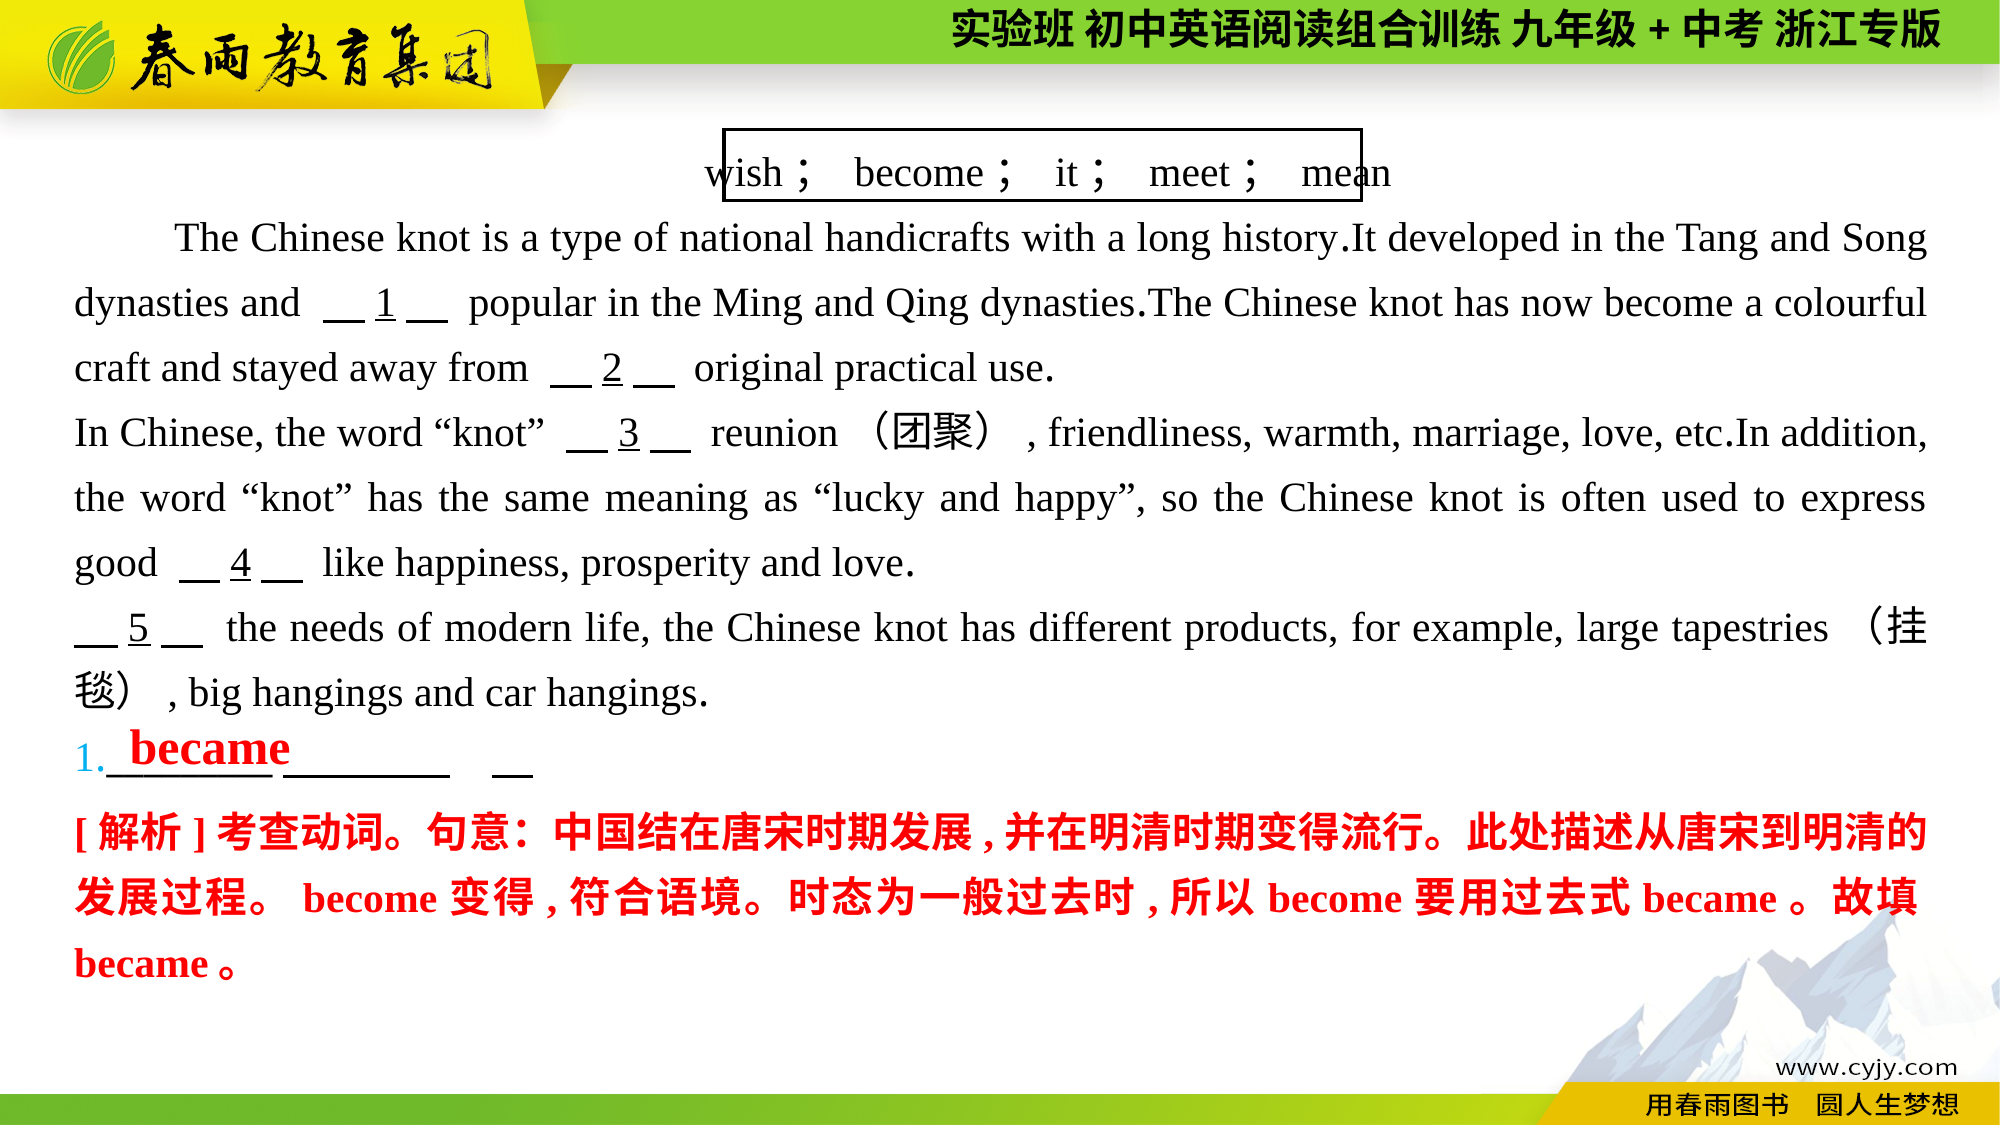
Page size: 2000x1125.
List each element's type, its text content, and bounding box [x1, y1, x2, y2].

text_box became [114, 706, 306, 782]
list wish； become； it； meet； mean The Chinese knot is a type of national handicrafts with a long history.It developed in the Tang and Song dynasties and 1 popular in the Ming and Qing dynasties.The Chinese knot has now become a colourful craft and stayed away from 2 original practical use. In Chinese, the word “knot” 3 reunion（团聚）, friendliness, warmth, marriage, love, etc.In addition, the word “knot” has the same meaning as “lucky and happy”, so the Chinese knot is often used to express good 4 like happiness, prosperity and love. 5 the needs of modern life, the Chinese knot has different products, for example, large tapestries（挂毯）, big hangings and car hangings. 1._________ [59, 122, 1944, 783]
text_box [解析]考查动词。句意：中国结在唐宋时期发展,并在明清时期变得流行。此处描述从唐宋到明清的发展过程。become变得,符合语境。时态为一般过去时,所以become要用过去式became。故填became。 [59, 783, 1944, 994]
picture [0, 0, 2000, 1125]
text_box [723, 129, 1362, 201]
